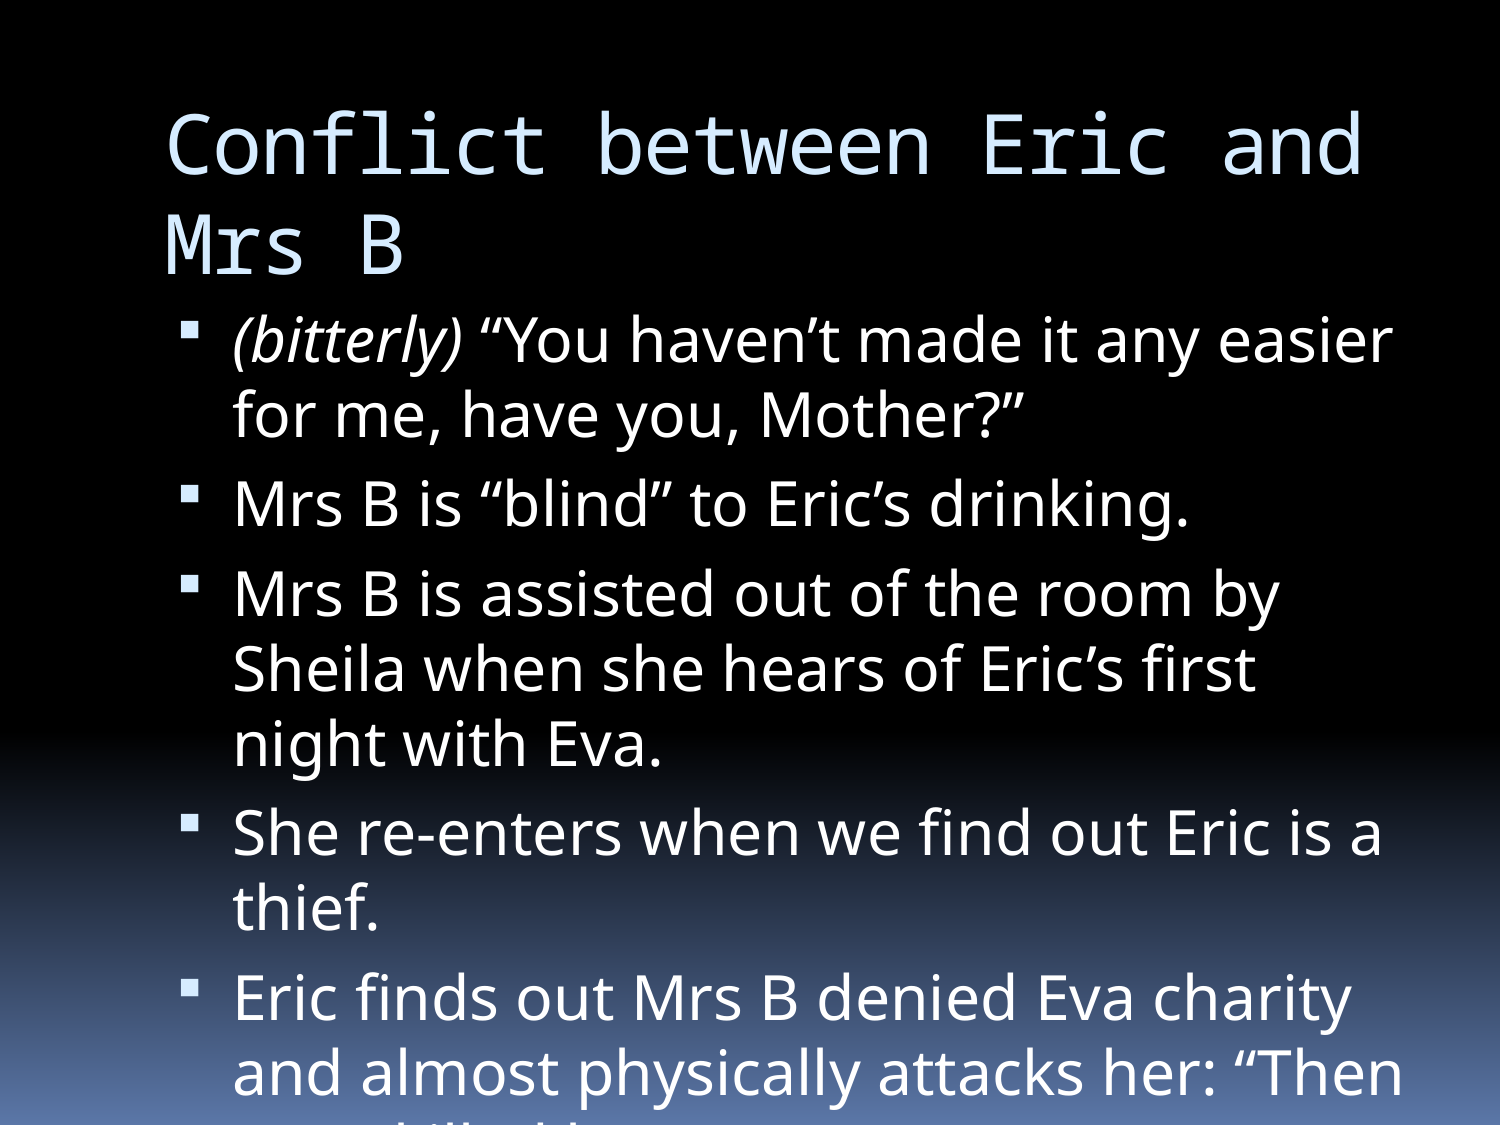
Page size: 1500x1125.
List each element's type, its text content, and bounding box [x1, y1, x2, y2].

title Conflict between Eric and Mrs B [150, 83, 1425, 234]
list (bitterly) “You haven’t made it any easier for me, have you, Mother?” Mrs B is “blind” to Eric’s drinking. Mrs B is assisted out of the room by Sheila when she hears of Eric’s first night with Eva. She re-enters when we find out Eric is a thief. Eric finds out Mrs B denied Eva charity and almost physically attacks her: “Then - you killed her.” [150, 292, 1425, 1043]
